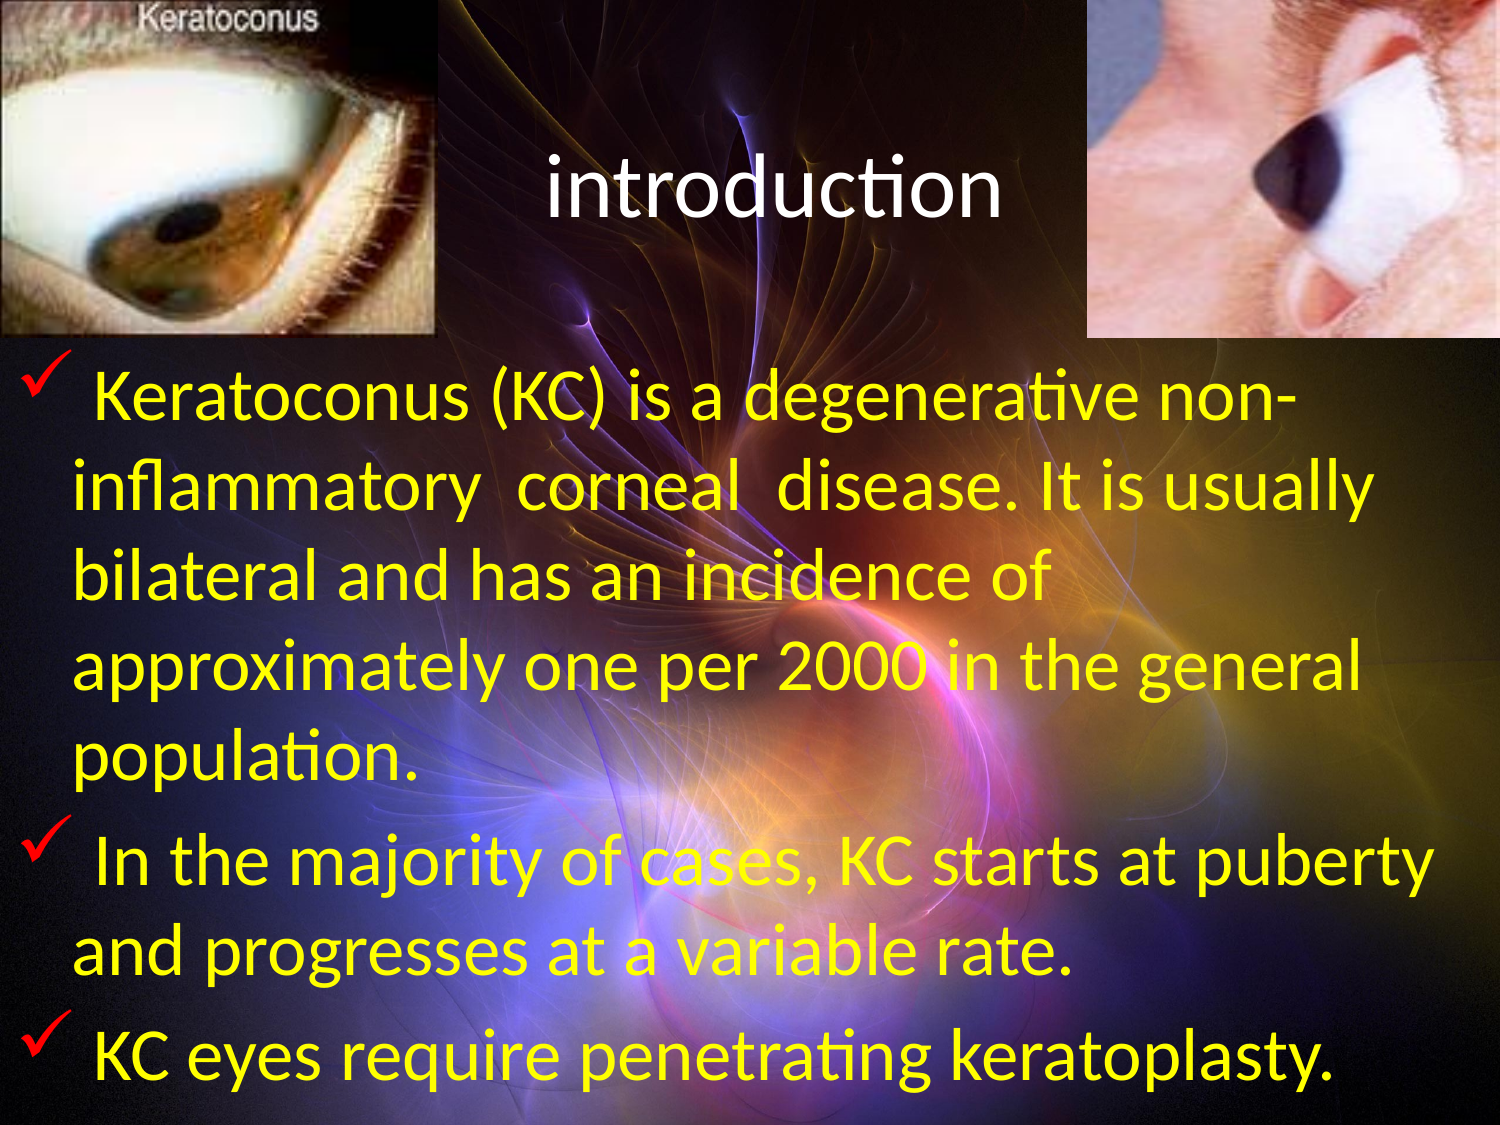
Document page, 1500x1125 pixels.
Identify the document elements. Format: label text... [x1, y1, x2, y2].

picture [0, 0, 1500, 338]
list Keratoconus (KC) is a degenerative non-inflammatory corneal disease. It is usually bilateral and has an incidence of approximately one per 2000 in the general population. In the majority of cases, KC starts at puberty and progresses at a variable rate. KC eyes require penetrating keratoplasty. [0, 337, 1500, 1125]
title introduction [441, 62, 1082, 300]
